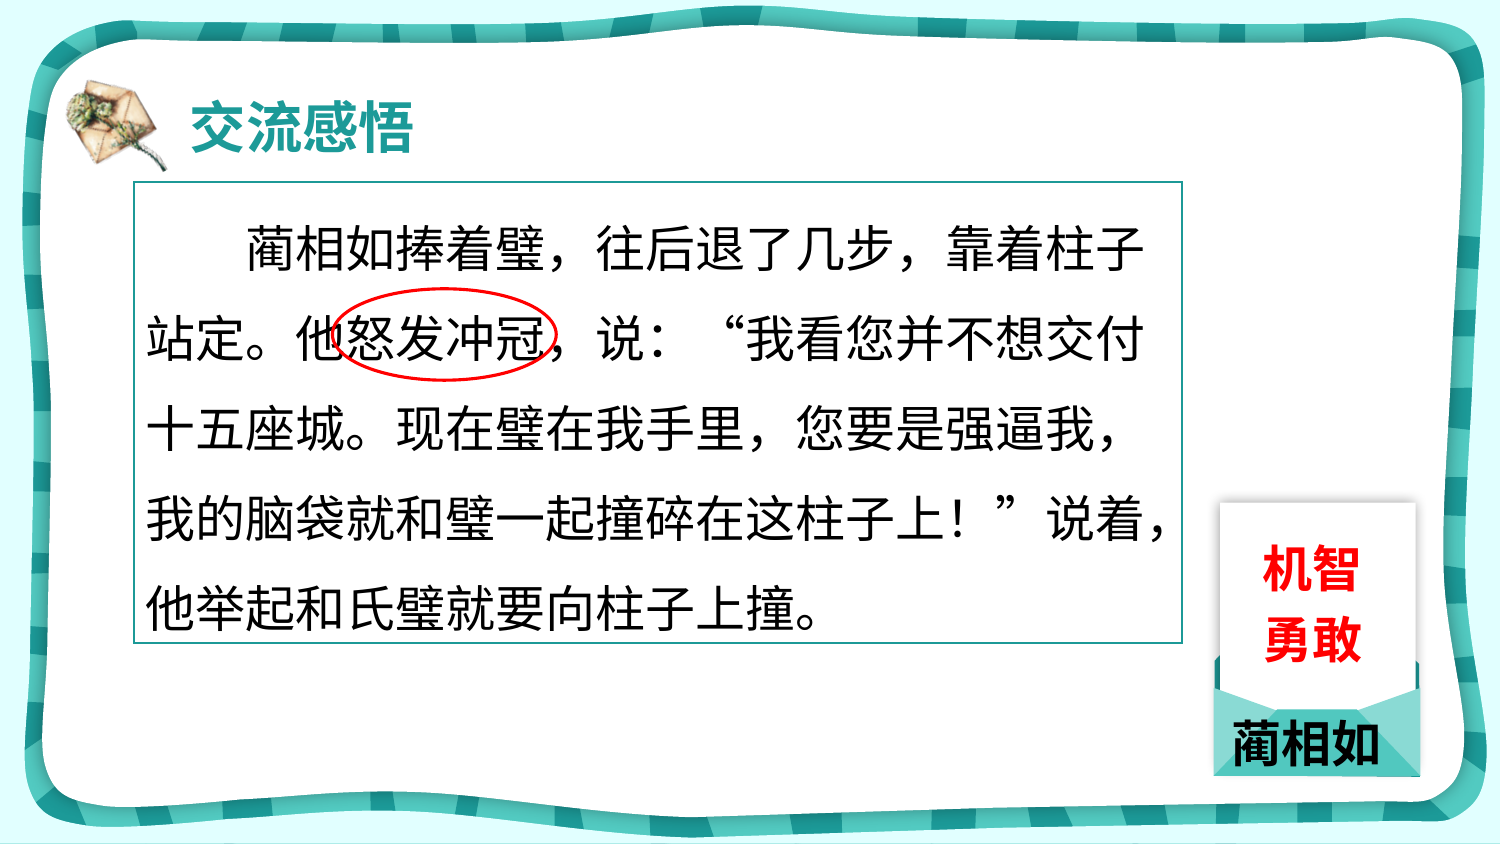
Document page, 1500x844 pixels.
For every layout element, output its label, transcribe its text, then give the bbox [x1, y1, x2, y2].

text_box 蔺相如捧着璧，往后退了几步，靠着柱子站定。他怒发冲冠，说：“我看您并不想交付十五座城。现在璧在我手里，您要是强逼我，我的脑袋就和璧一起撞碎在这柱子上！”说着，他举起和氏璧就要向柱子上撞。 [134, 181, 1182, 644]
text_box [1202, 502, 1431, 831]
text_box 交流感悟 [167, 86, 443, 166]
text_box [331, 287, 558, 382]
picture [16, 25, 172, 214]
